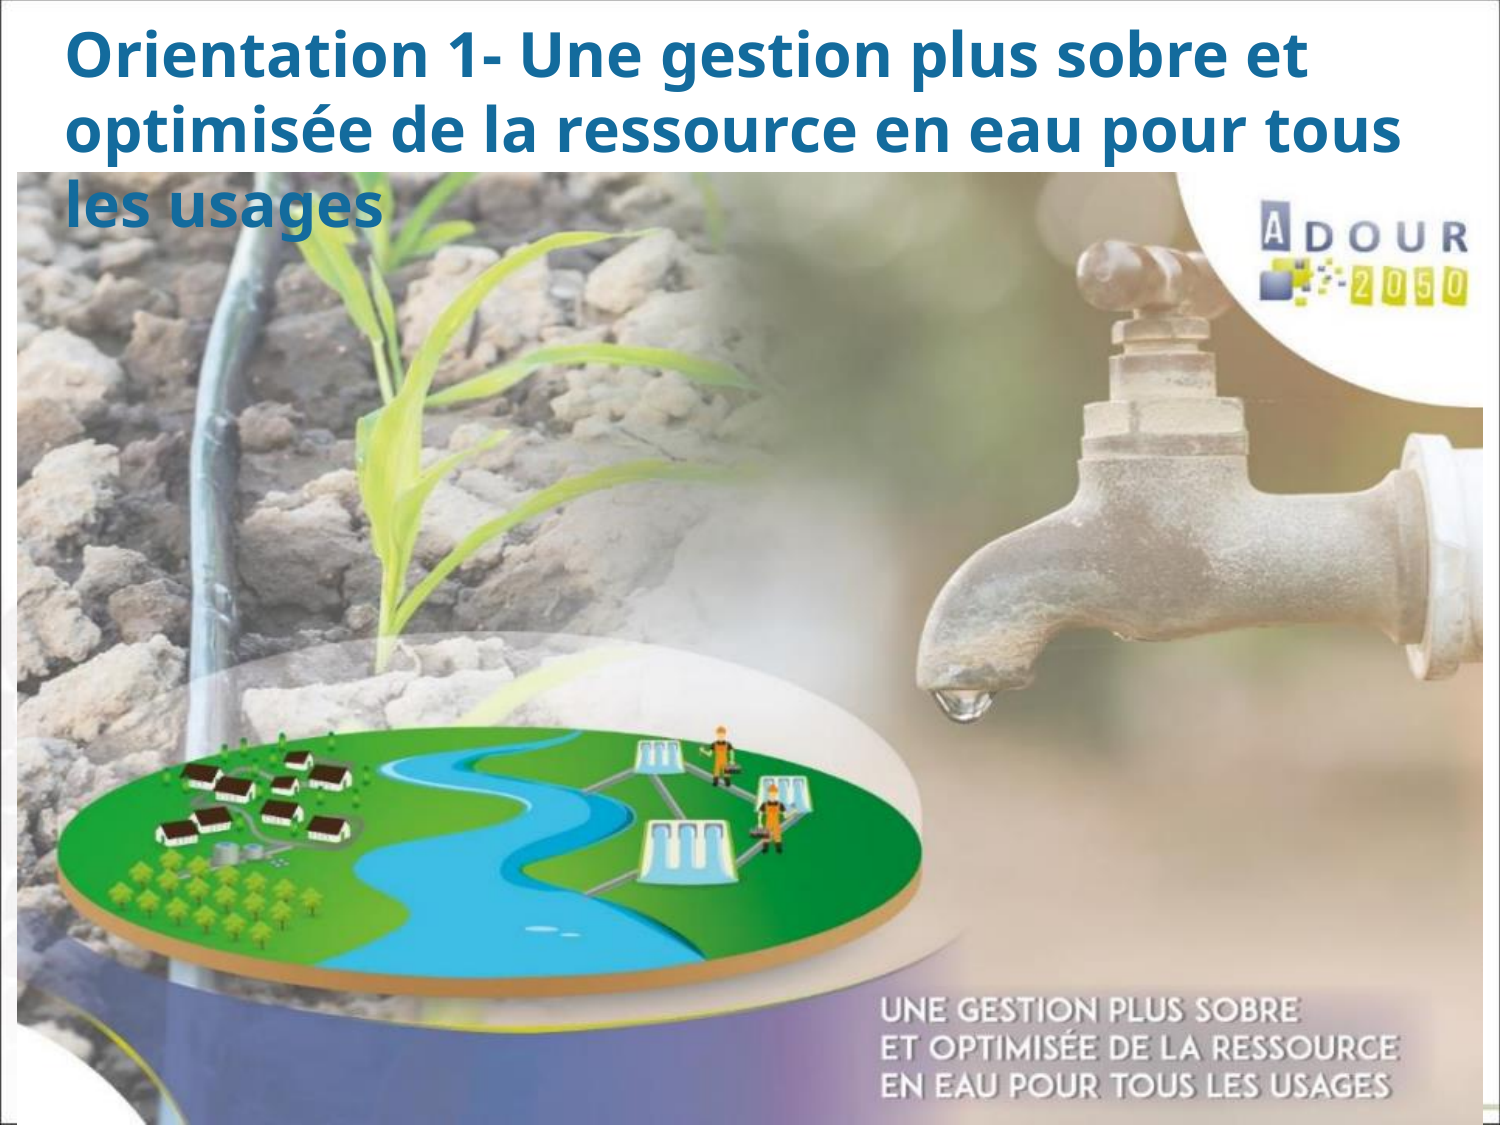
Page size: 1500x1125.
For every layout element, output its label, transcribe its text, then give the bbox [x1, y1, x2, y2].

text_box Orientation 1- Une gestion plus sobre et optimisée de la ressource en eau pour tous les usages [49, 7, 1432, 171]
picture [0, 0, 1500, 1125]
